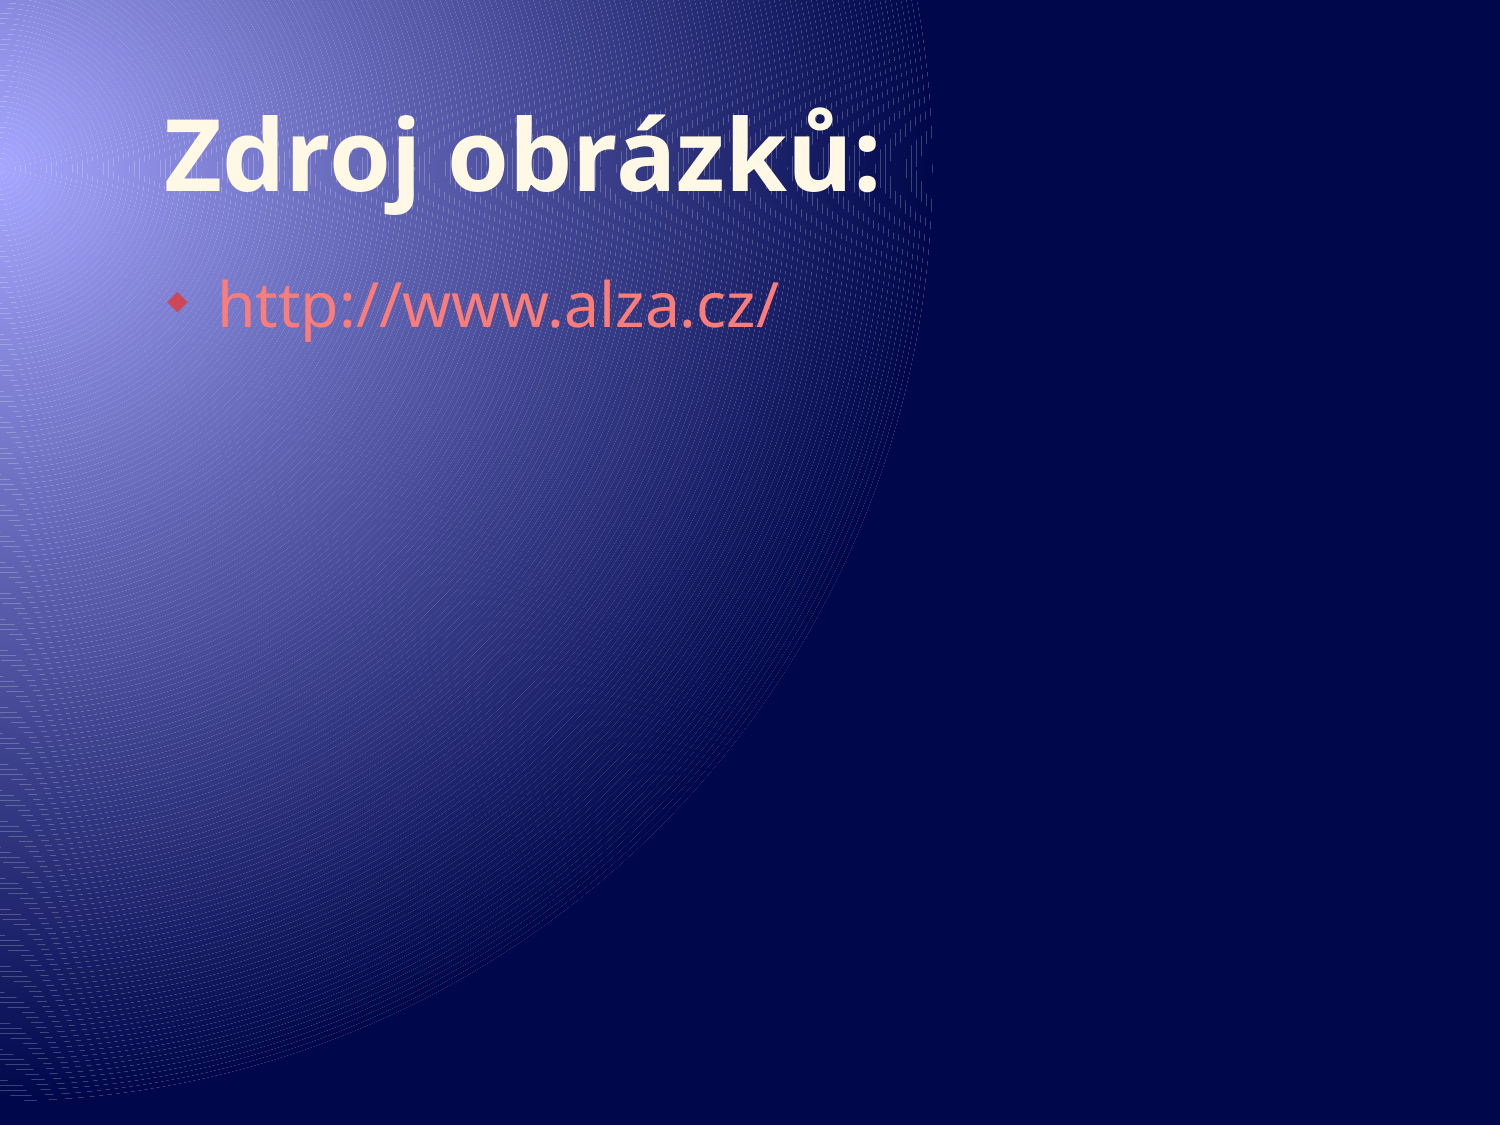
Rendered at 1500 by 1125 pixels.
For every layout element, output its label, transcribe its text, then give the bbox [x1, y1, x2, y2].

text_box Zdroj obrázků: [149, 83, 1425, 234]
text_box http://www.alza.cz/ [149, 257, 1425, 1043]
